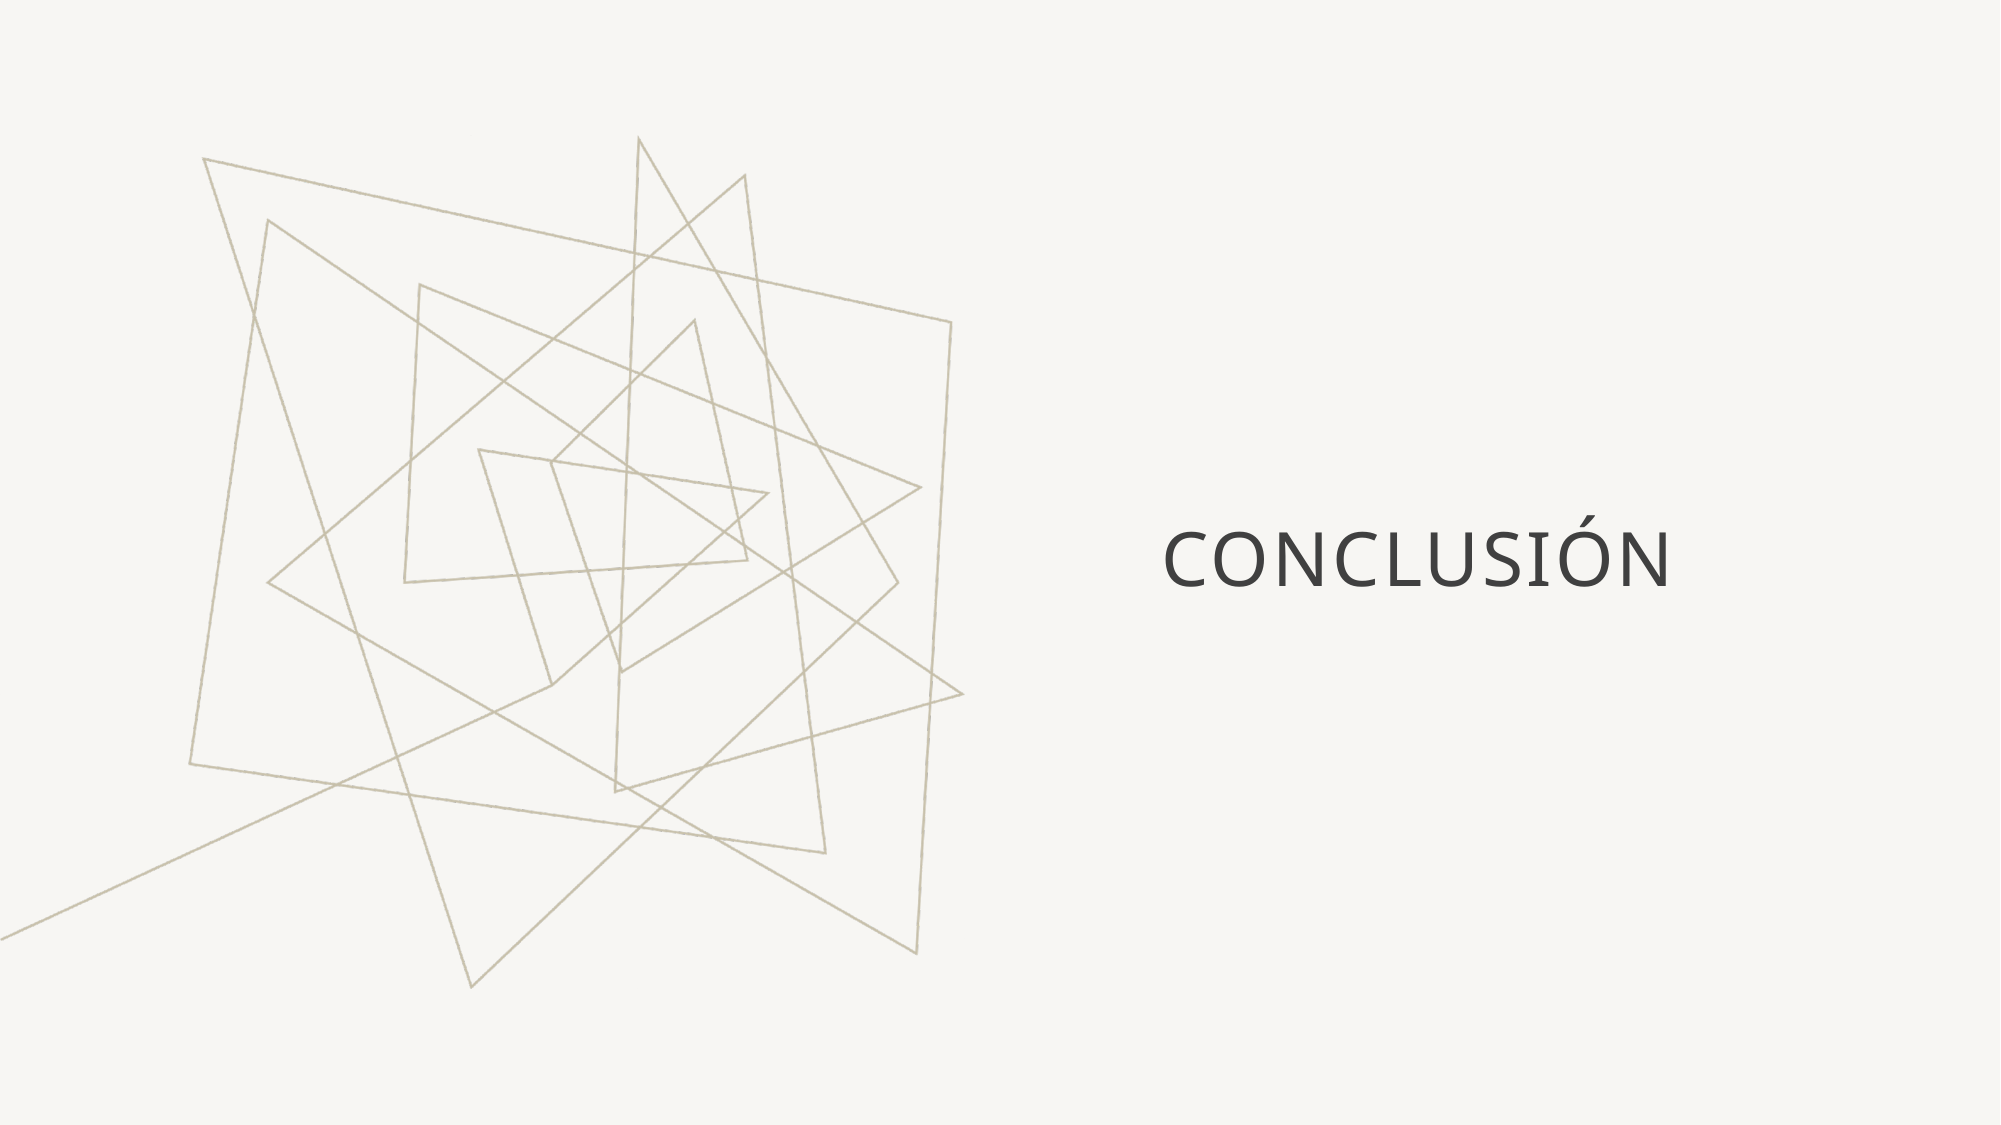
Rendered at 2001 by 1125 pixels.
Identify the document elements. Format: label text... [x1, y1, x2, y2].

title CONCLUSIÓN [1146, 421, 1886, 704]
picture [0, 135, 965, 989]
